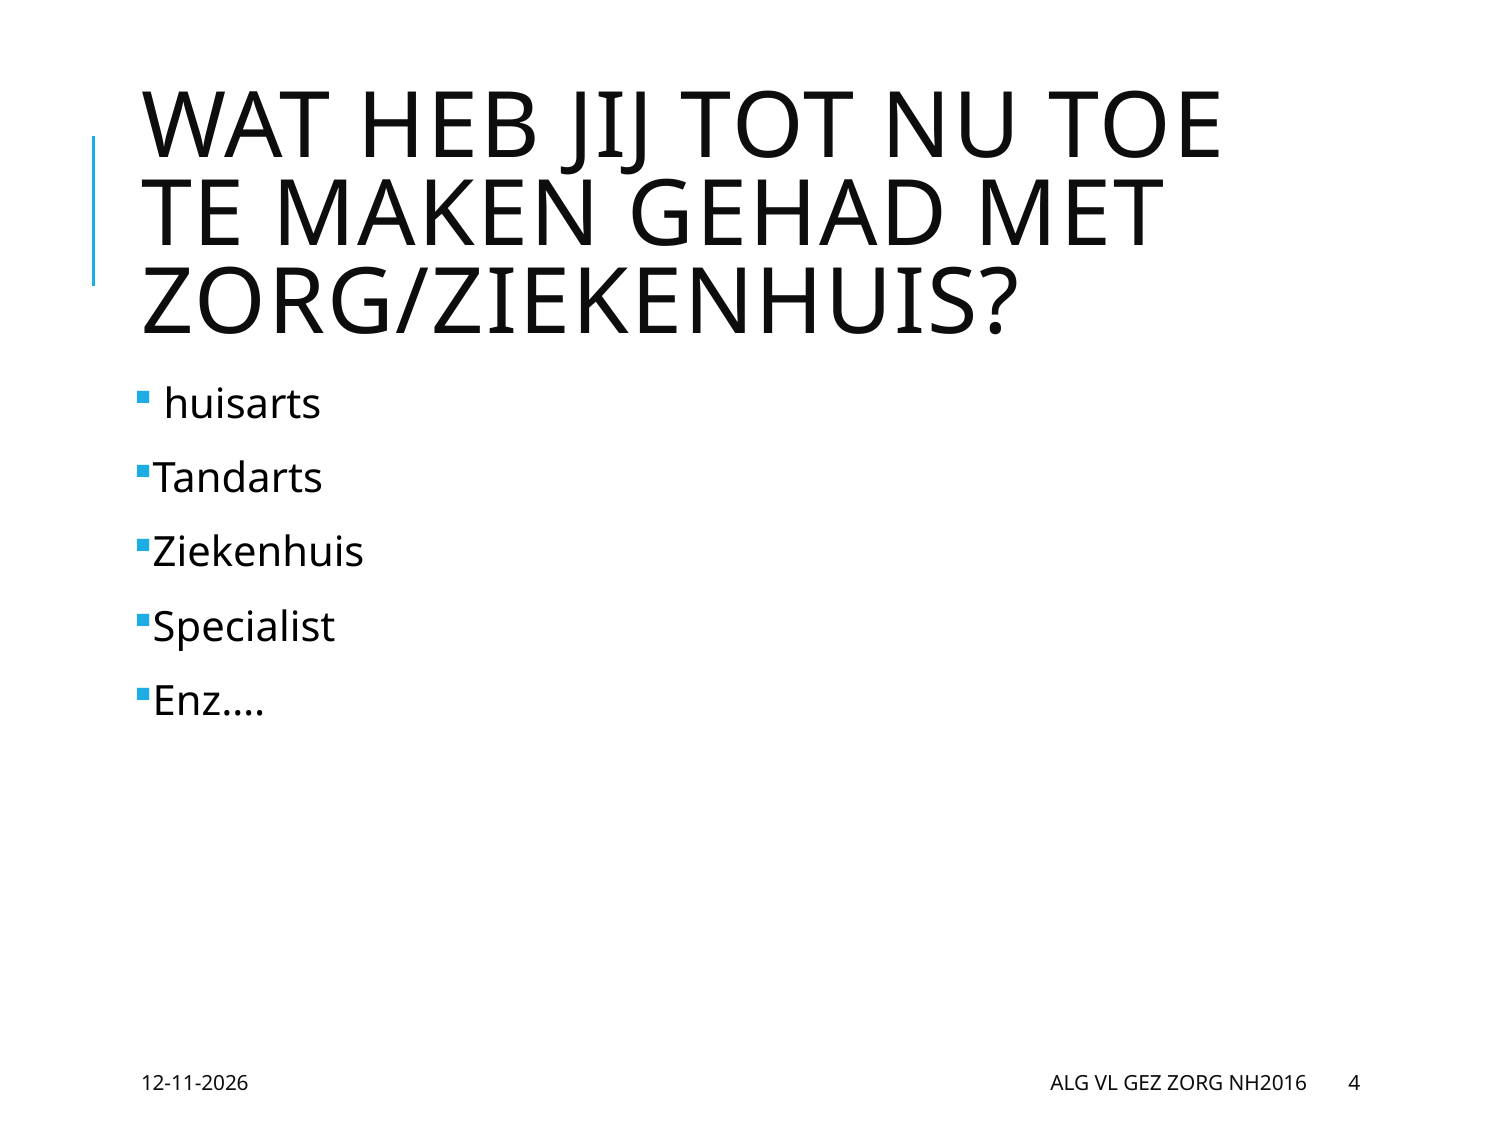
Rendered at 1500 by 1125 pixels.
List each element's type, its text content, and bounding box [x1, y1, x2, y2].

slide_number 4 [1333, 1061, 1454, 1107]
list huisarts Tandarts Ziekenhuis Specialist Enz…. [126, 375, 1322, 1035]
title Wat heb jij tot nu toe te maken gehad met zorg/ziekenhuis? [126, 96, 1322, 342]
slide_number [126, 1061, 392, 1107]
footer Alg VL gez zorg NH2016 [595, 1061, 1322, 1107]
